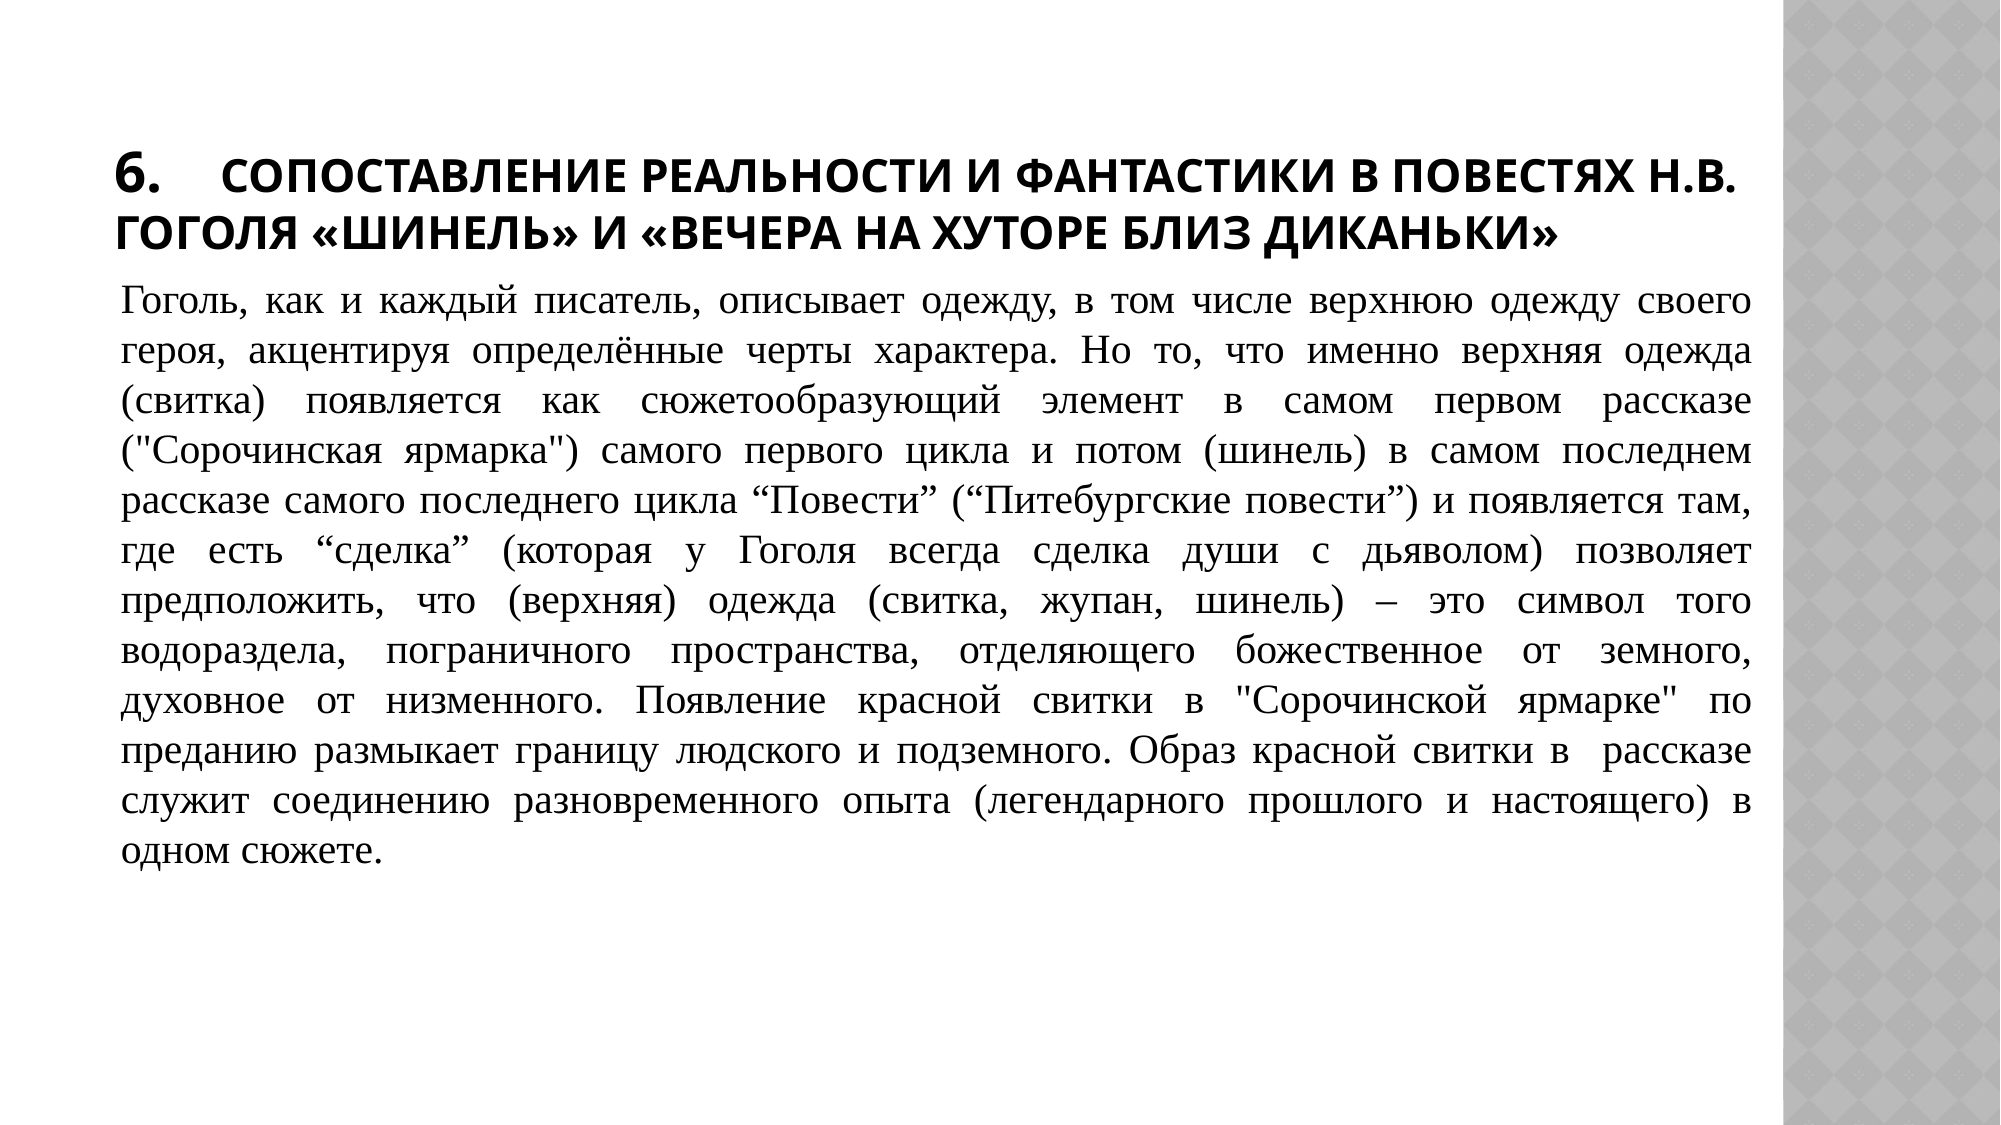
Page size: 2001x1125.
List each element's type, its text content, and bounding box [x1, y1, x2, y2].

title 6. Сопоставление реальности и фантастики в повестях Н.В. Гоголя «Шинель» и «Вечера на хуторе близ Диканьки» [106, 99, 1806, 260]
list Гоголь, как и каждый писатель, описывает одежду, в том числе верхнюю одежду своего героя, акцентируя определённые черты характера. Но то, что именно верхняя одежда (свитка) появляется как сюжетообразующий элемент в самом первом рассказе ("Сорочинская ярмарка") самого первого цикла и потом (шинель) в самом последнем рассказе самого последнего цикла “Повести” (“Питебургские повести”) и появляется там, где есть “сделка” (которая у Гоголя всегда сделка души с дьяволом) позволяет предположить, что (верхняя) одежда (свитка, жупан, шинель) – это символ того водораздела, пограничного пространства, отделяющего божественное от земного, духовное от низменного. Появление красной свитки в "Сорочинской ярмарке" по преданию размыкает границу людского и подземного. Образ красной свитки в рассказе служит соединению разновременного опыта (легендарного прошлого и настоящего) в одном сюжете. [99, 264, 1768, 1059]
